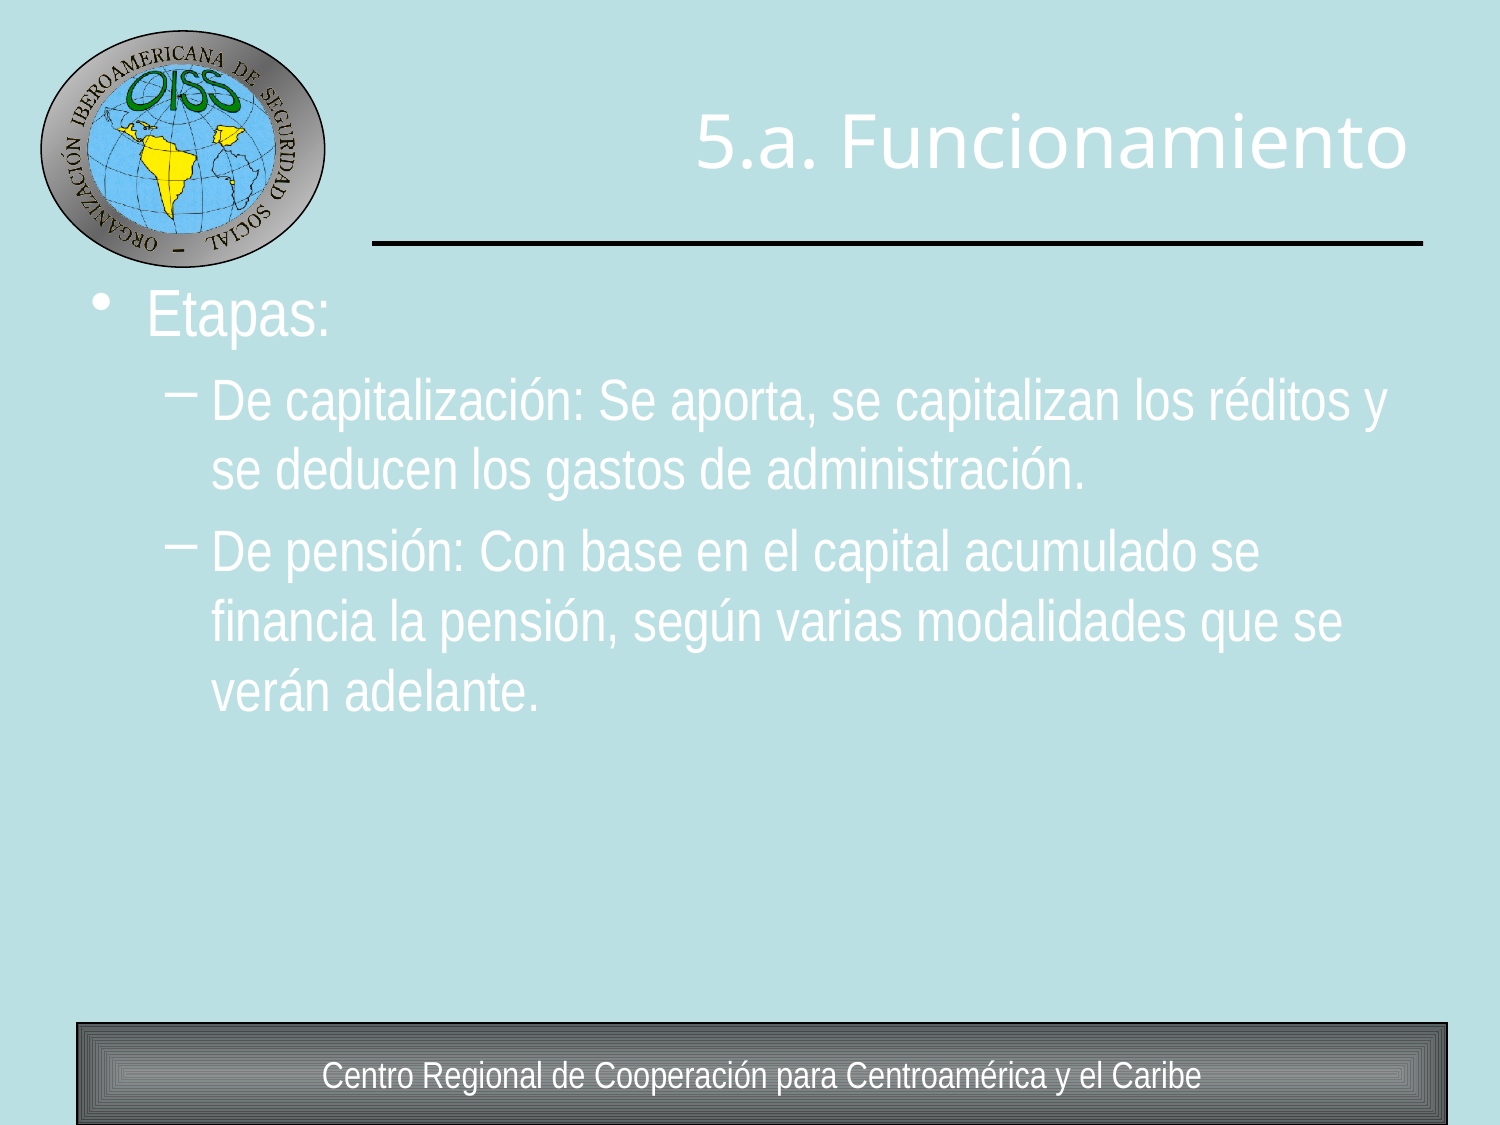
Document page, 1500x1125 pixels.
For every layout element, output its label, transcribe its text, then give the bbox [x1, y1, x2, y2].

picture [53, 42, 302, 263]
list Etapas: De capitalización: Se aporta, se capitalizan los réditos y se deducen los gastos de administración. De pensión: Con base en el capital acumulado se financia la pensión, según varias modalidades que se verán adelante. [74, 262, 1426, 1006]
title 5.a. Funcionamiento [371, 44, 1426, 233]
